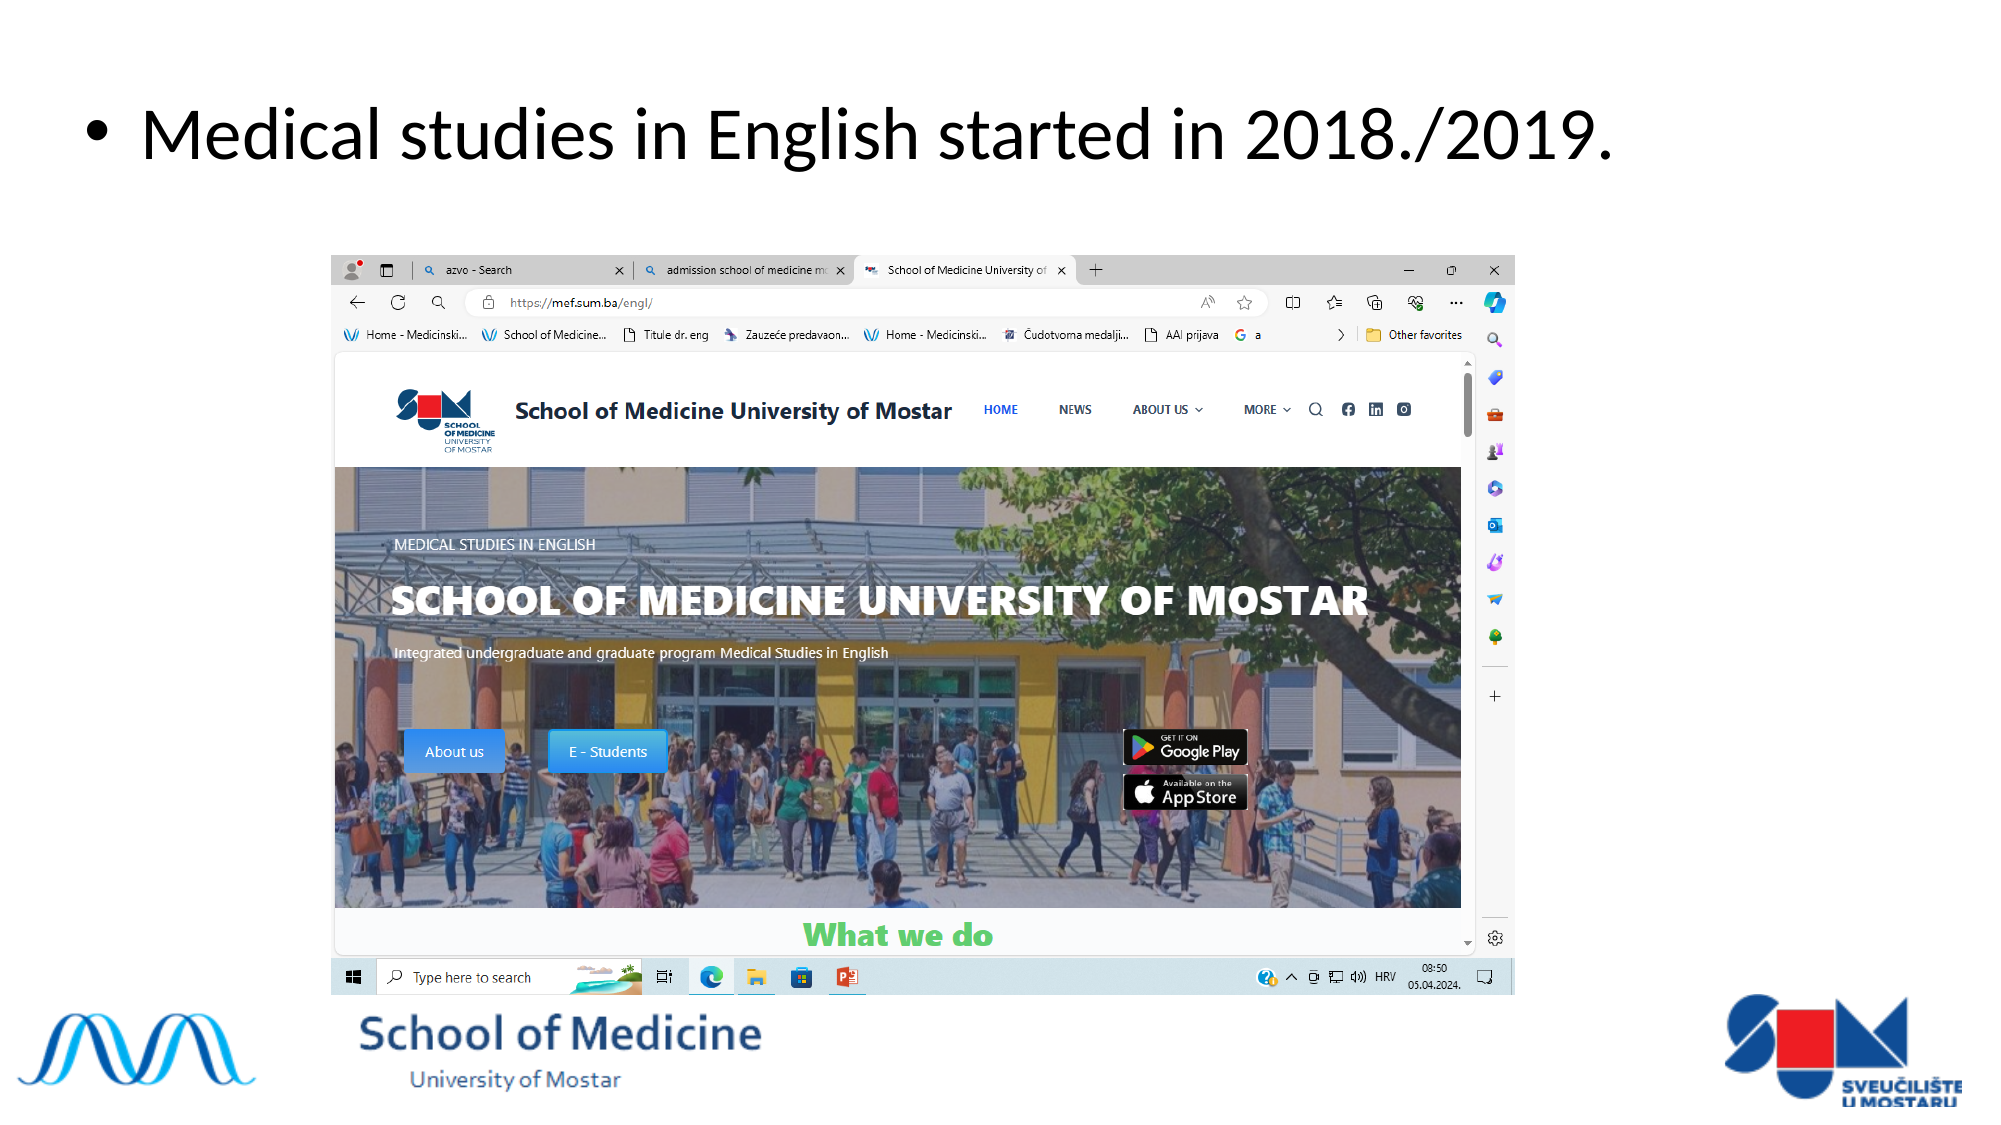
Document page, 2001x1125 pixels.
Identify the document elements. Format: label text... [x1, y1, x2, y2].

picture [1724, 994, 1962, 1107]
picture [0, 255, 1515, 1125]
text_box Medical studies in English started in 2018./2019. [69, 76, 1962, 182]
